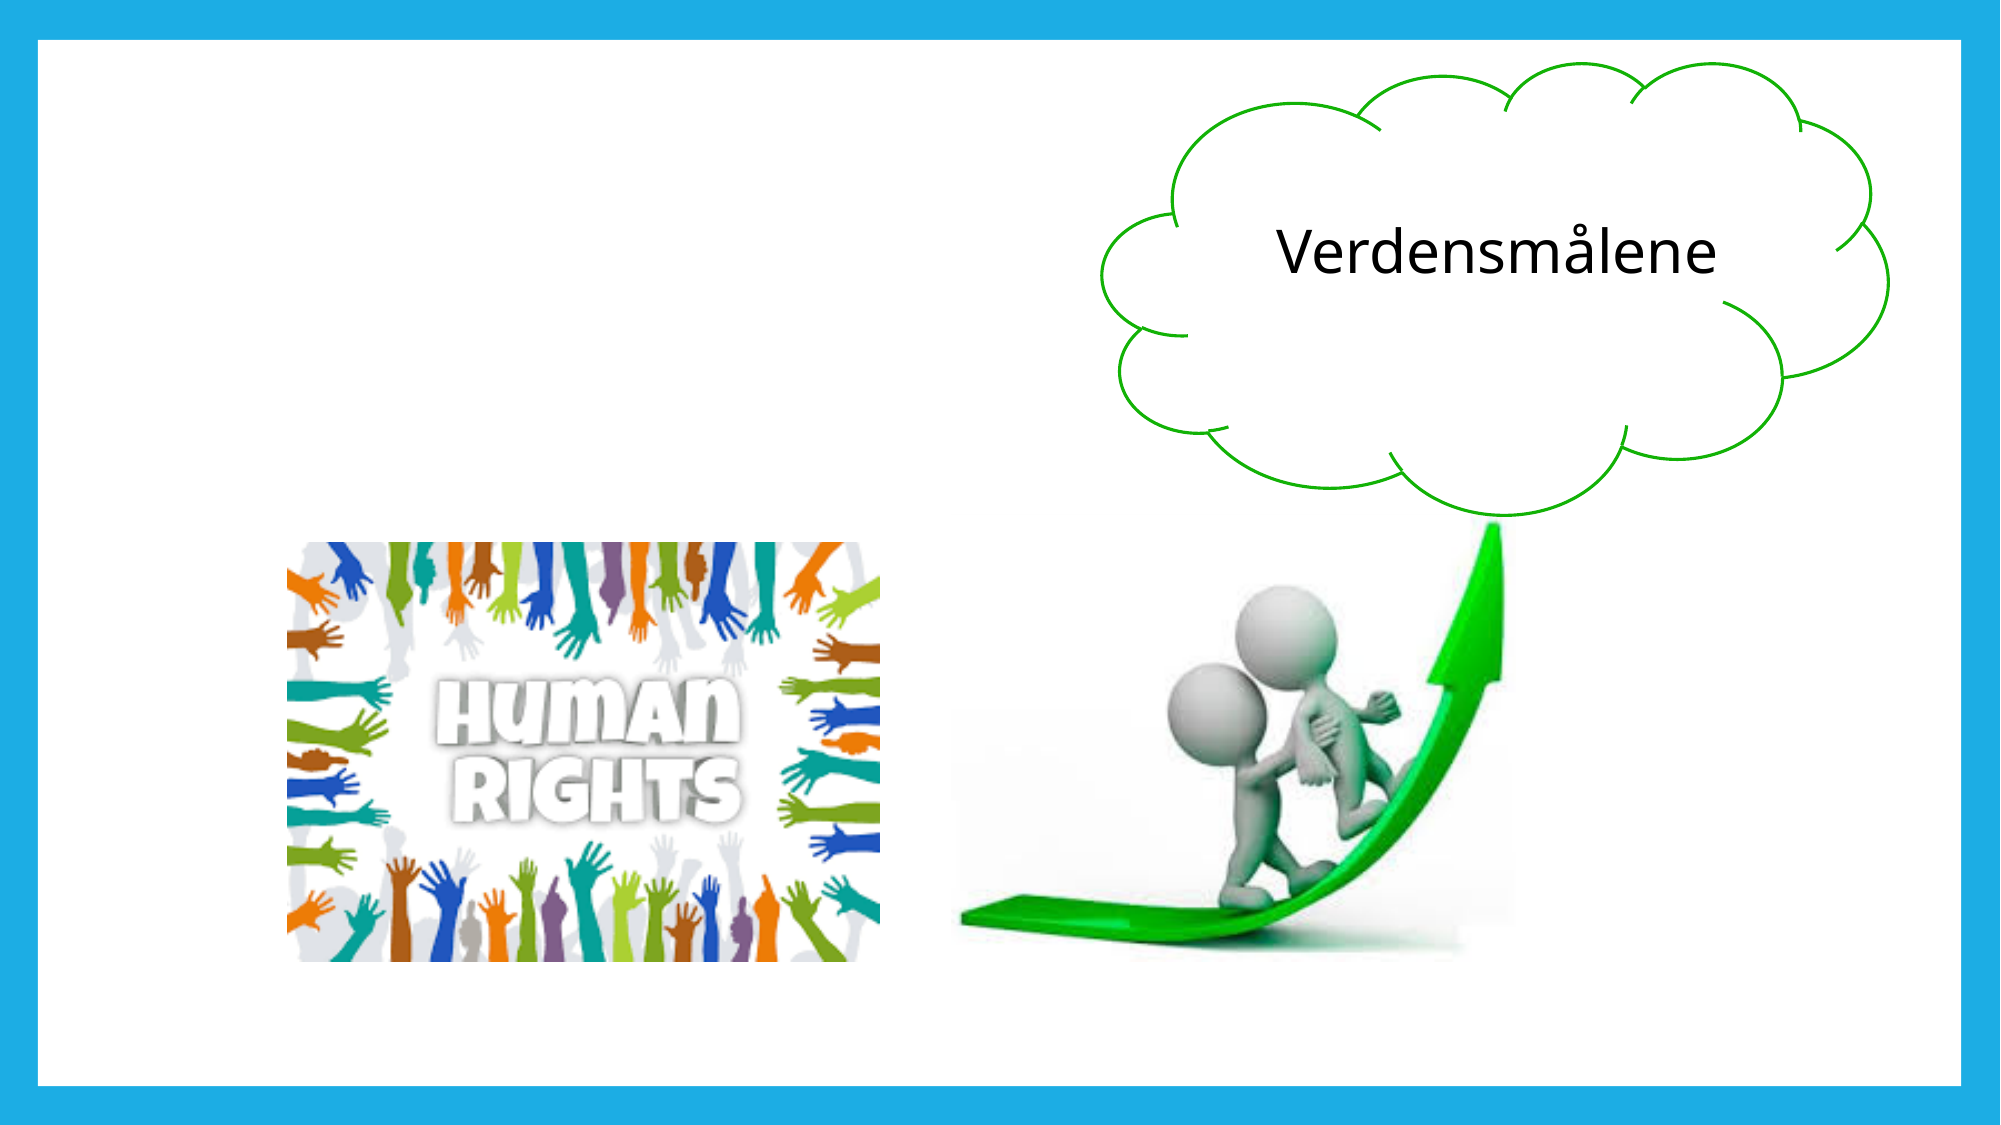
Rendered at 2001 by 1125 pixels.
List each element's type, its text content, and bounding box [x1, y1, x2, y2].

picture [286, 542, 880, 963]
text_box [1100, 62, 1890, 517]
text_box Verdensmålene [1261, 205, 1768, 294]
picture [950, 513, 1516, 963]
